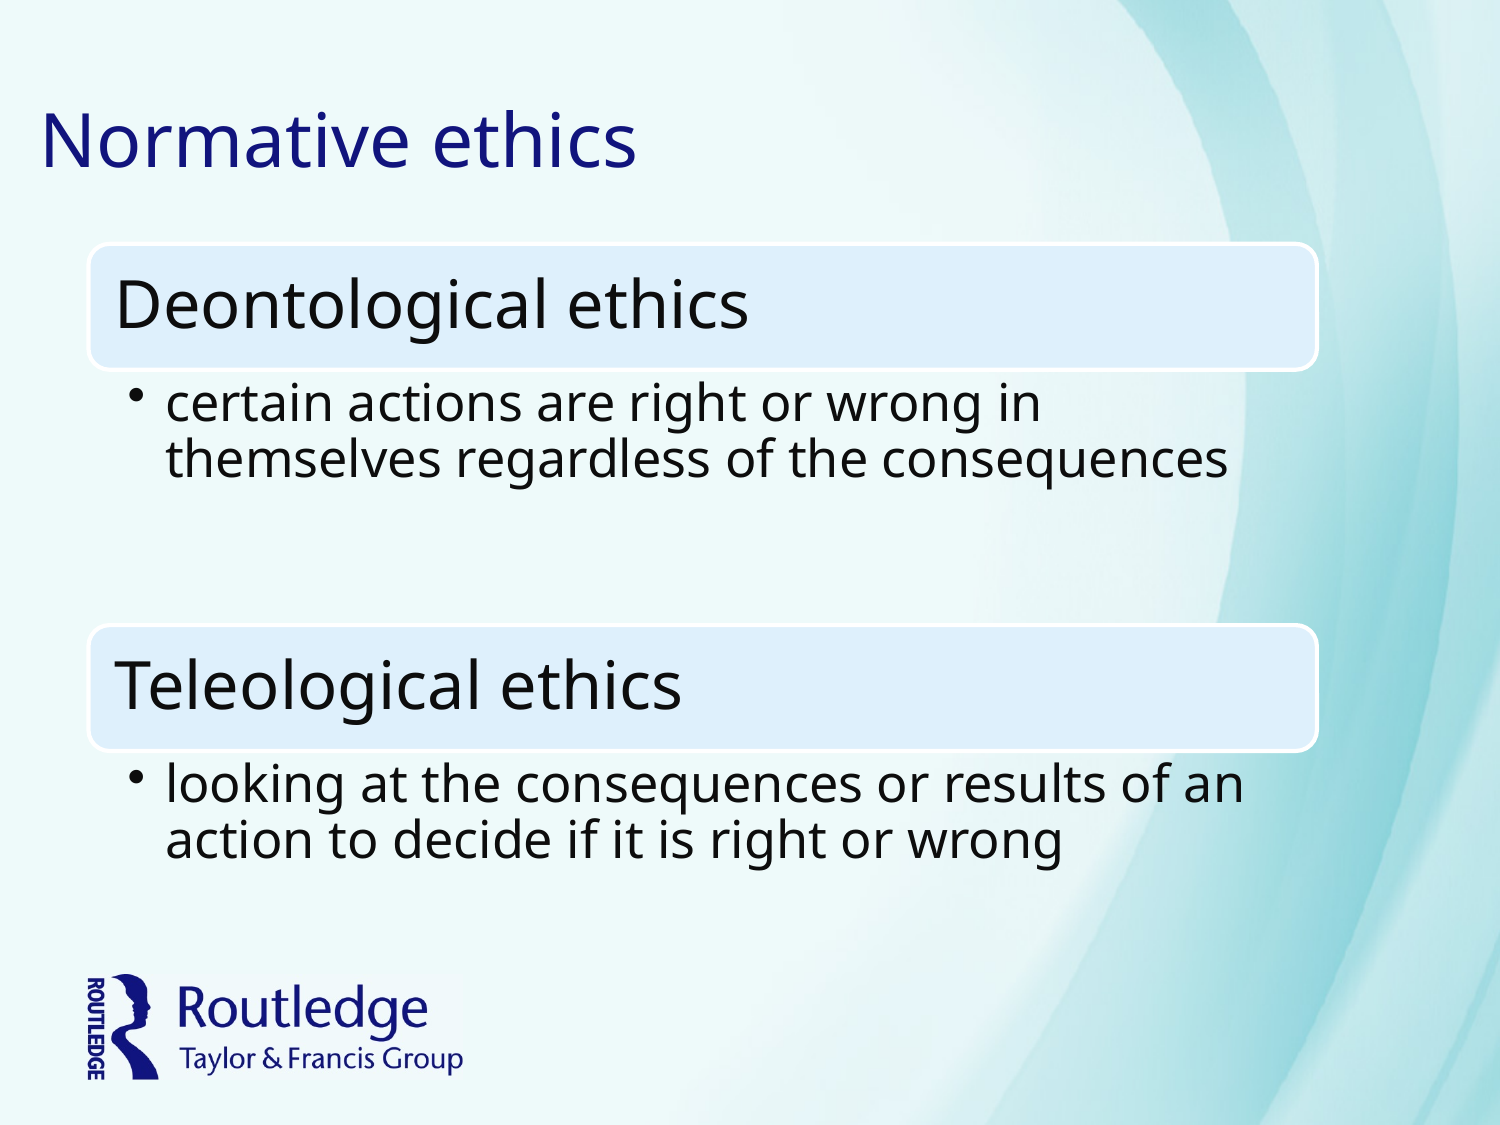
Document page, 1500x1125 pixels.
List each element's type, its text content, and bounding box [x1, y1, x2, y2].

title Normative ethics [24, 50, 1438, 225]
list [88, 243, 1318, 880]
picture [0, 0, 1500, 1125]
